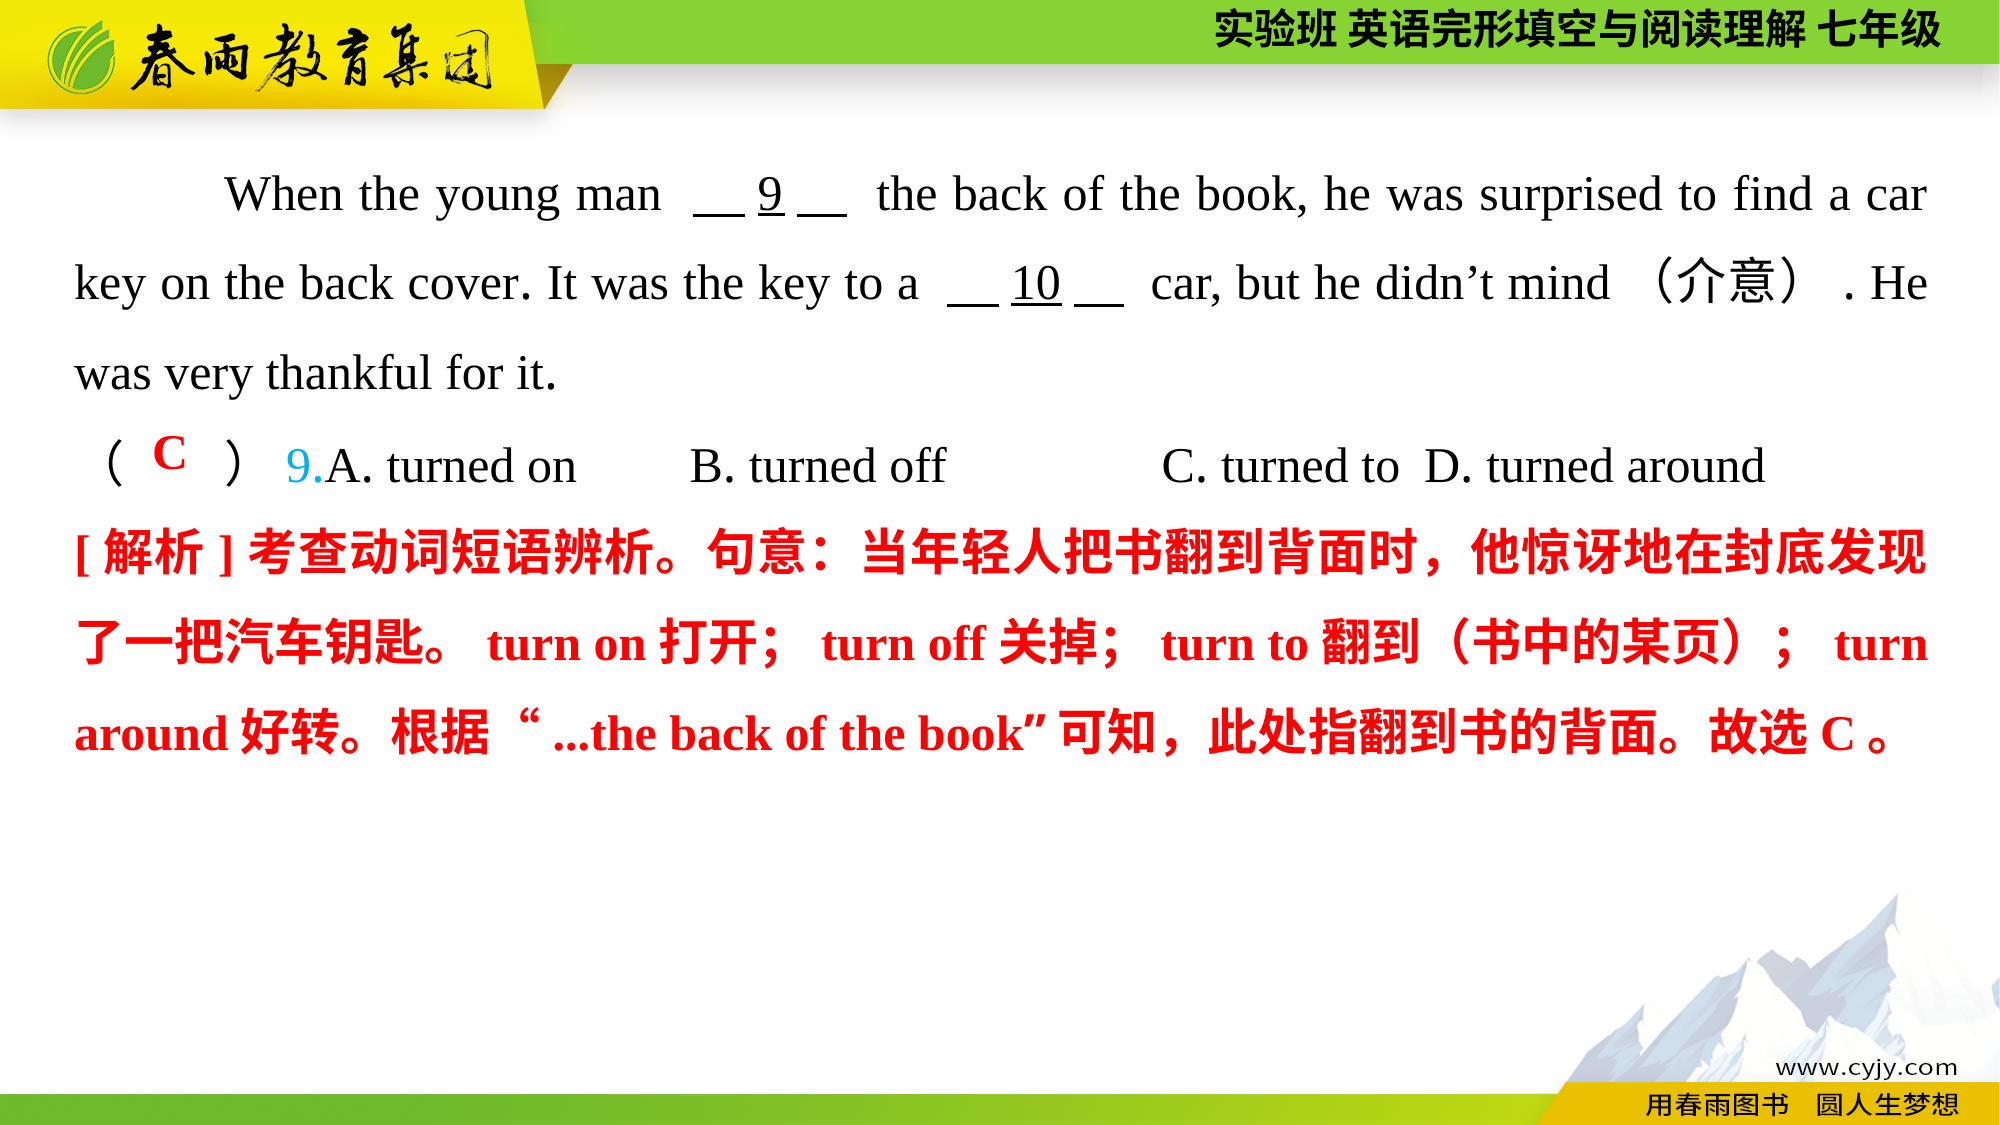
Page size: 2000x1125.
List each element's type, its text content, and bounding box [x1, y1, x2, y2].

text_box （ ）9.A. turned on B. turned off C. turned to D. turned around [59, 394, 1944, 482]
picture [0, 0, 2000, 1125]
list When the young man 9 the back of the book, he was surprised to find a car key on the back cover. It was the key to a 10 car, but he didn’t mind（介意）. He was very thankful for it. [59, 122, 1944, 394]
text_box C [137, 412, 204, 487]
text_box [解析]考查动词短语辨析。句意：当年轻人把书翻到背面时，他惊讶地在封底发现了一把汽车钥匙。turn on打开；turn off关掉；turn to翻到（书中的某页）；turn around好转。根据“...the back of the book”可知，此处指翻到书的背面。故选C。 [59, 482, 1944, 768]
